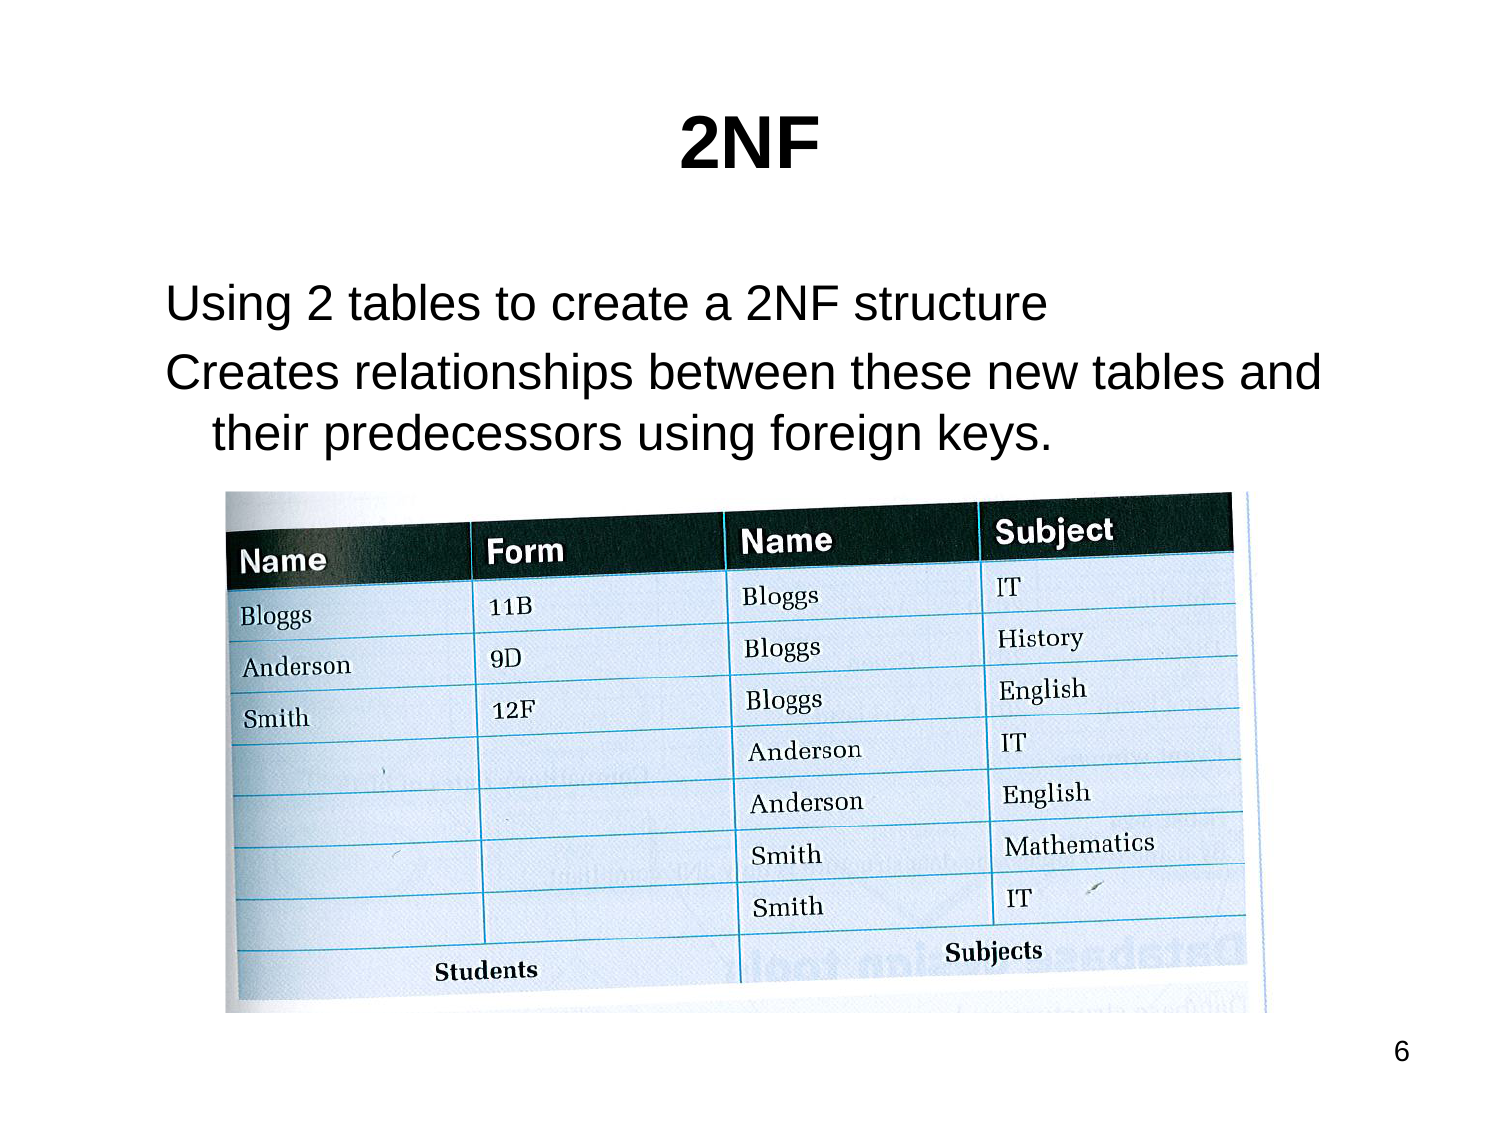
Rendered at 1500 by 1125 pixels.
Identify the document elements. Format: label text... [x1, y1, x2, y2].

slide_number 6 [1074, 1024, 1426, 1103]
picture [224, 491, 1281, 1013]
title 2NF [74, 44, 1426, 233]
list Using 2 tables to create a 2NF structure Creates relationships between these new tables and their predecessors using foreign keys. [74, 262, 1407, 540]
